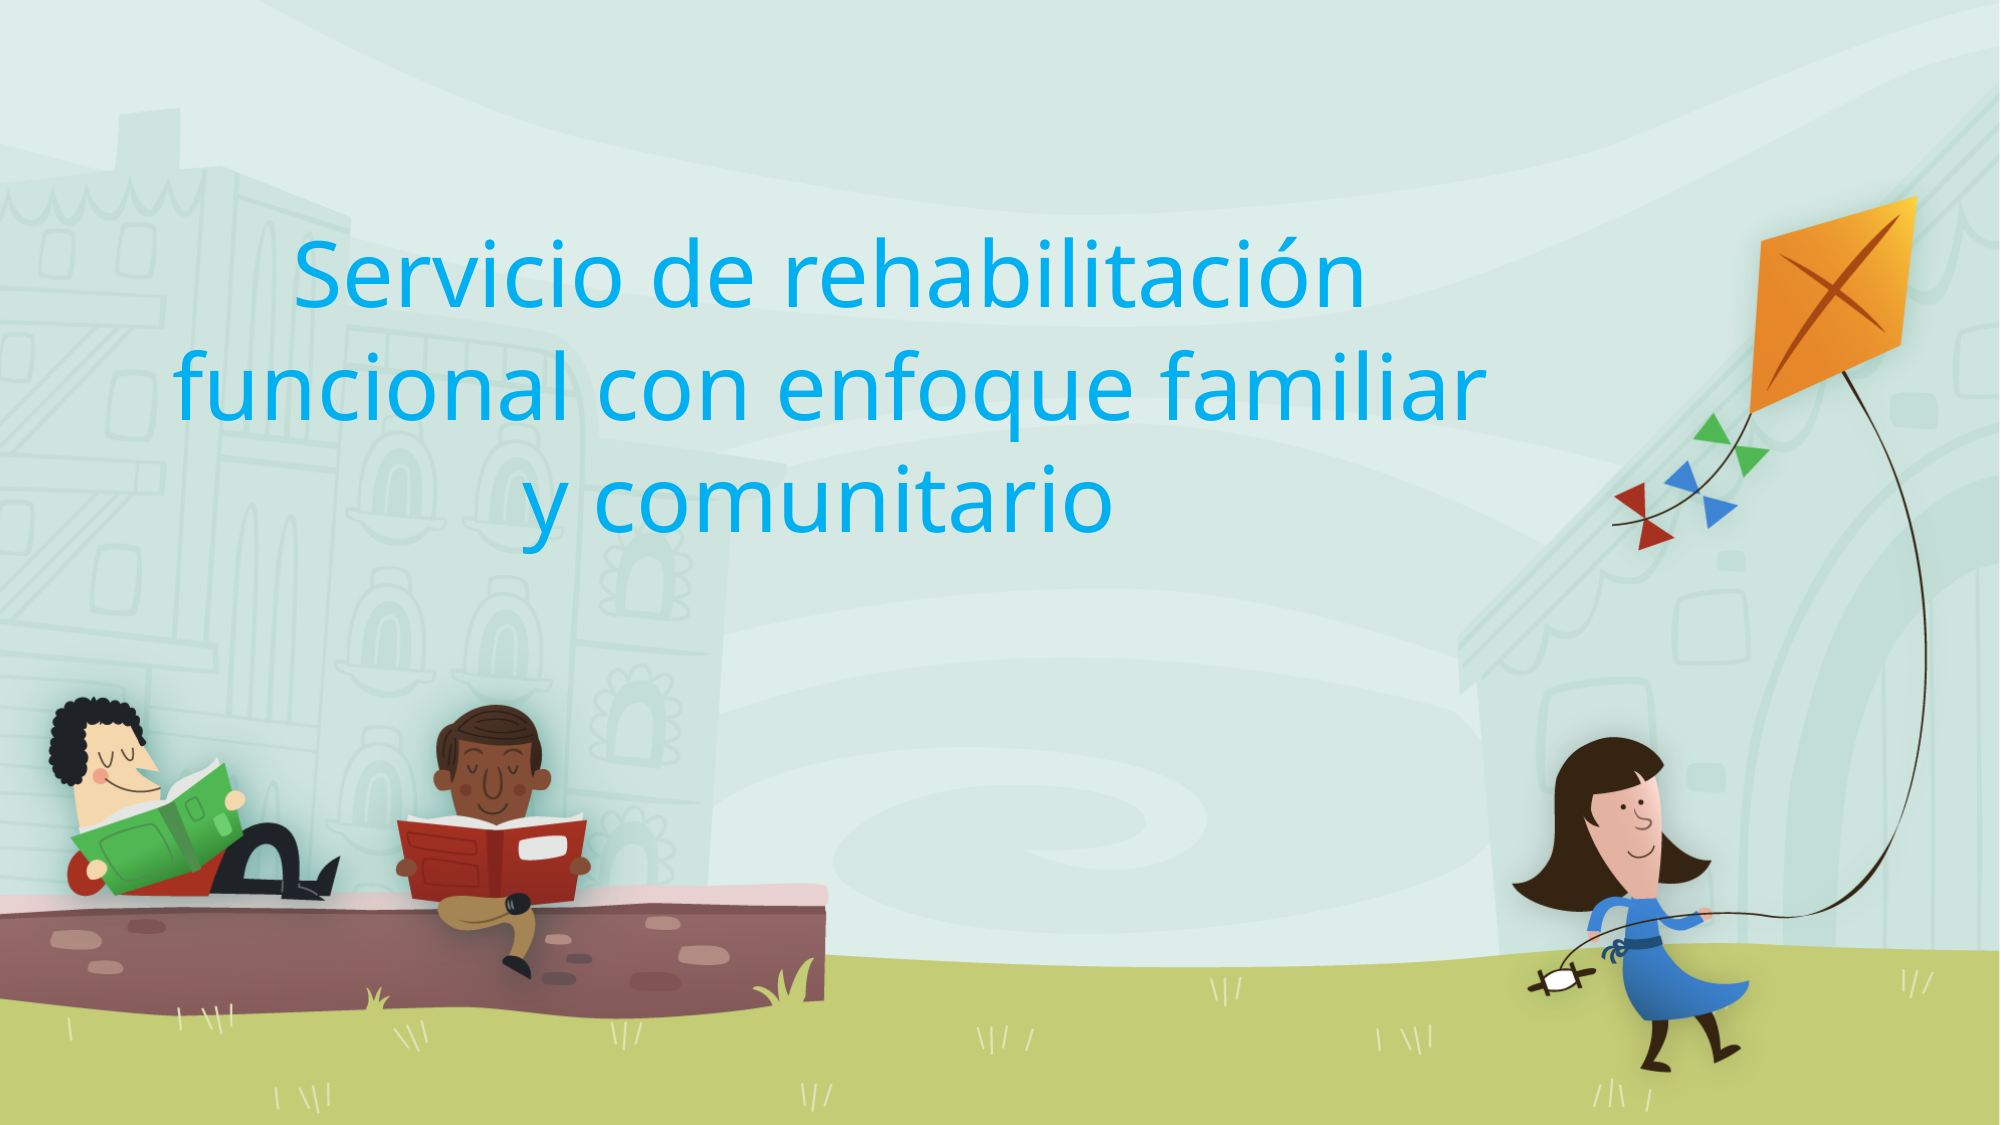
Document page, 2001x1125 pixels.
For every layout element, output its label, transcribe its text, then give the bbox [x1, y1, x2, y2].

title Servicio de rehabilitación funcional con enfoque familiar y comunitario [137, 87, 1525, 563]
picture [0, 0, 2000, 1125]
